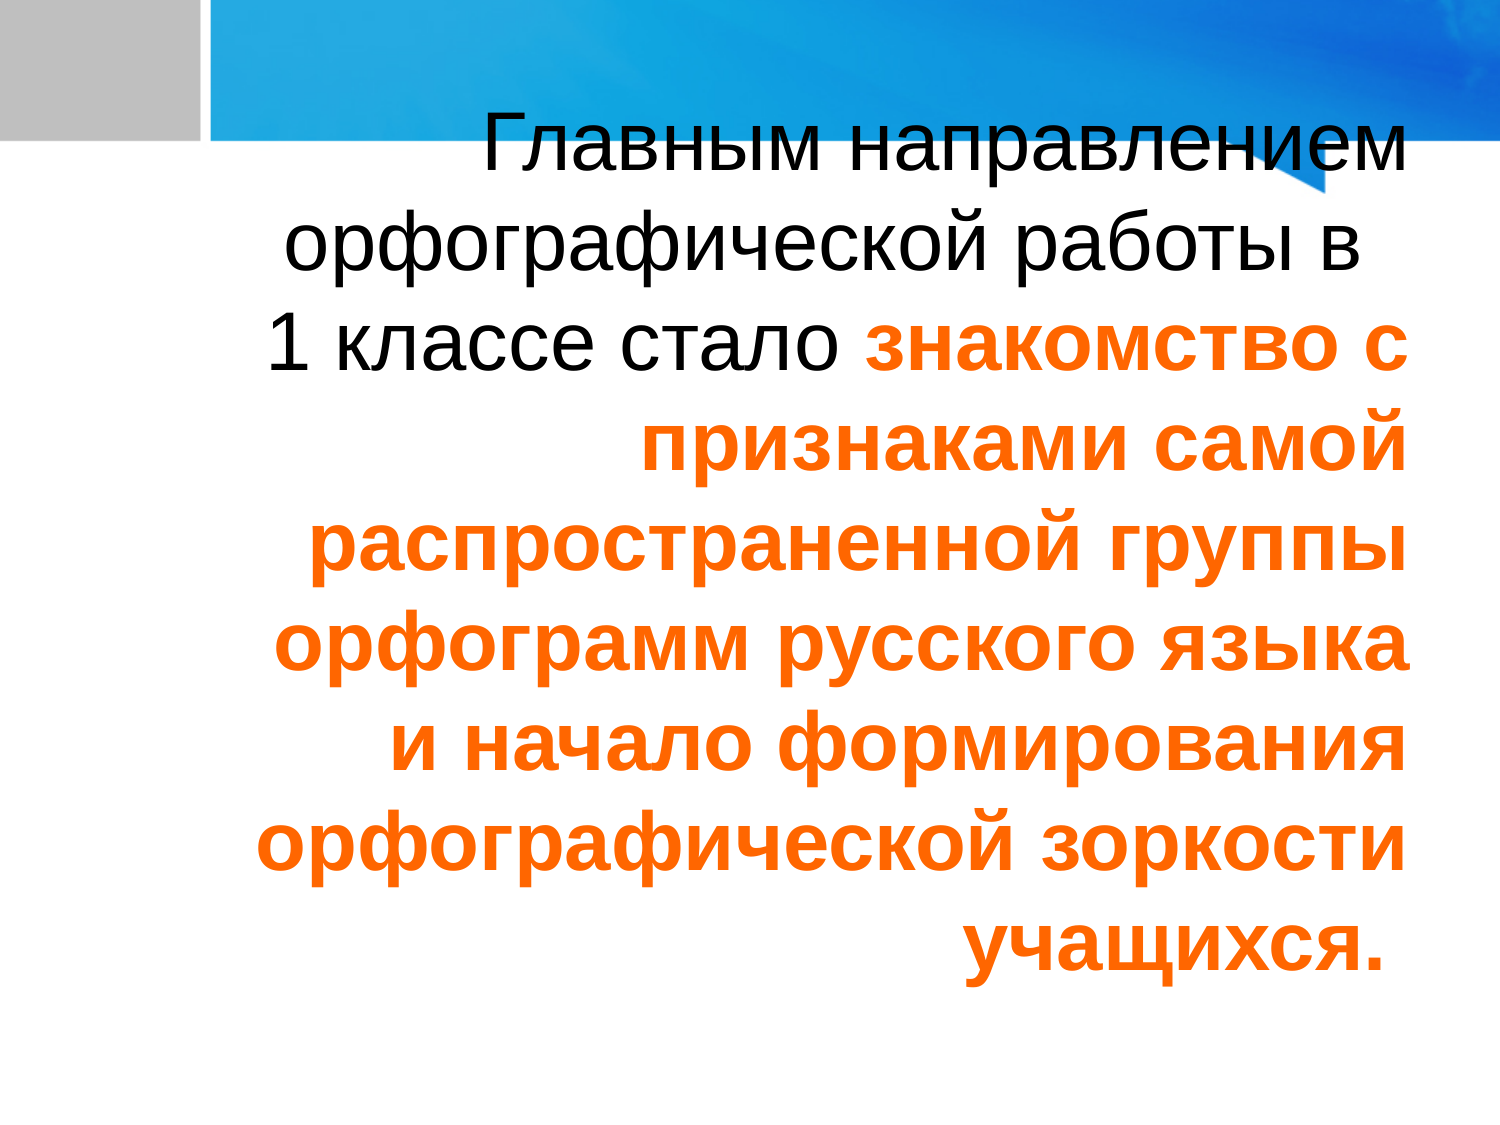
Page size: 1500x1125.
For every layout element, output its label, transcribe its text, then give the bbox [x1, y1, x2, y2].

picture [0, 0, 1500, 1125]
title Главным направлением орфографической работы в 1 классе стало знакомство с признаками самой распространенной группы орфограмм русского языка и начало формирования орфографической зоркости учащихся. [198, 62, 1426, 1012]
